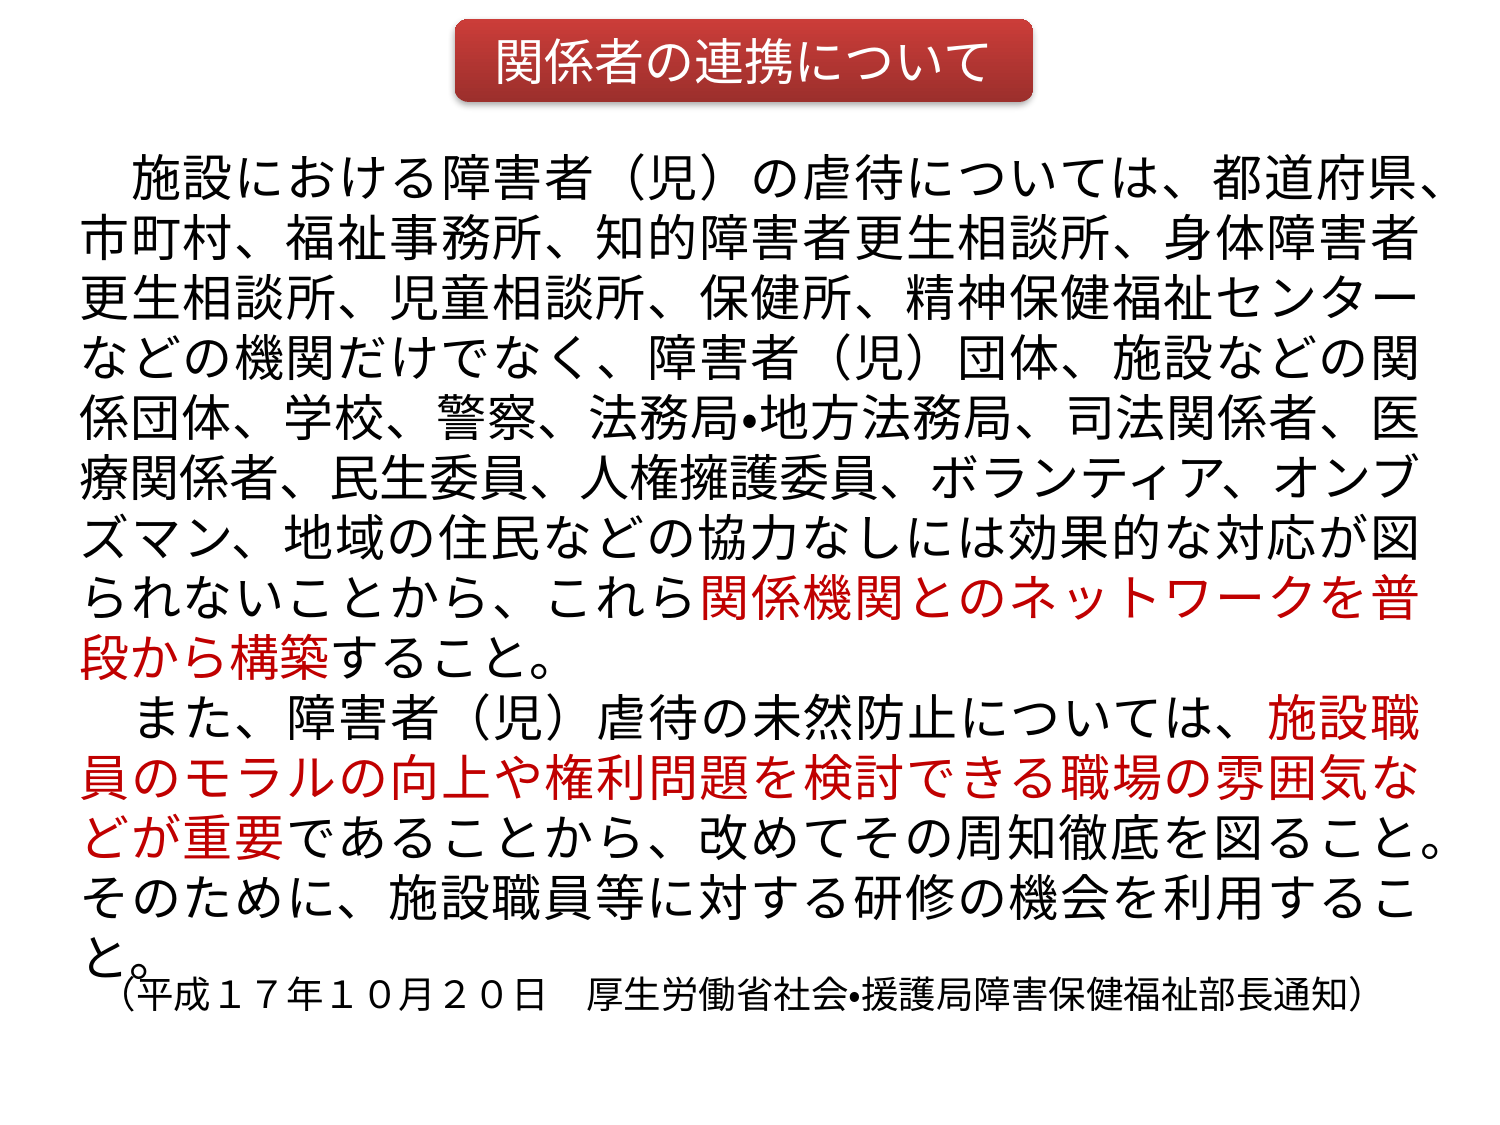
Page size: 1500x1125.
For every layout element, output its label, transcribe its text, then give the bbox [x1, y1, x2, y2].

text_box （平成１７年１０月２０日 厚生労働省社会・援護局障害保健福祉部長通知） [83, 964, 1402, 1024]
text_box 施設における障害者（児）の虐待については、都道府県、市町村、福祉事務所、知的障害者更生相談所、身体障害者更生相談所、児童相談所、保健所、精神保健福祉センターなどの機関だけでなく、障害者（児）団体、施設などの関係団体、学校、警察、法務局・地方法務局、司法関係者、医療関係者、民生委員、人権擁護委員、ボランティア、オンブズマン、地域の住民などの協力なしには効果的な対応が図られないことから、これら関係機関とのネットワークを普段から構築すること。 また、障害者（児）虐待の未然防止については、施設職員のモラルの向上や権利問題を検討できる職場の雰囲気などが重要であることから、改めてその周知徹底を図ること。そのために、施設職員等に対する研修の機会を利用すること。 [64, 19, 1436, 994]
